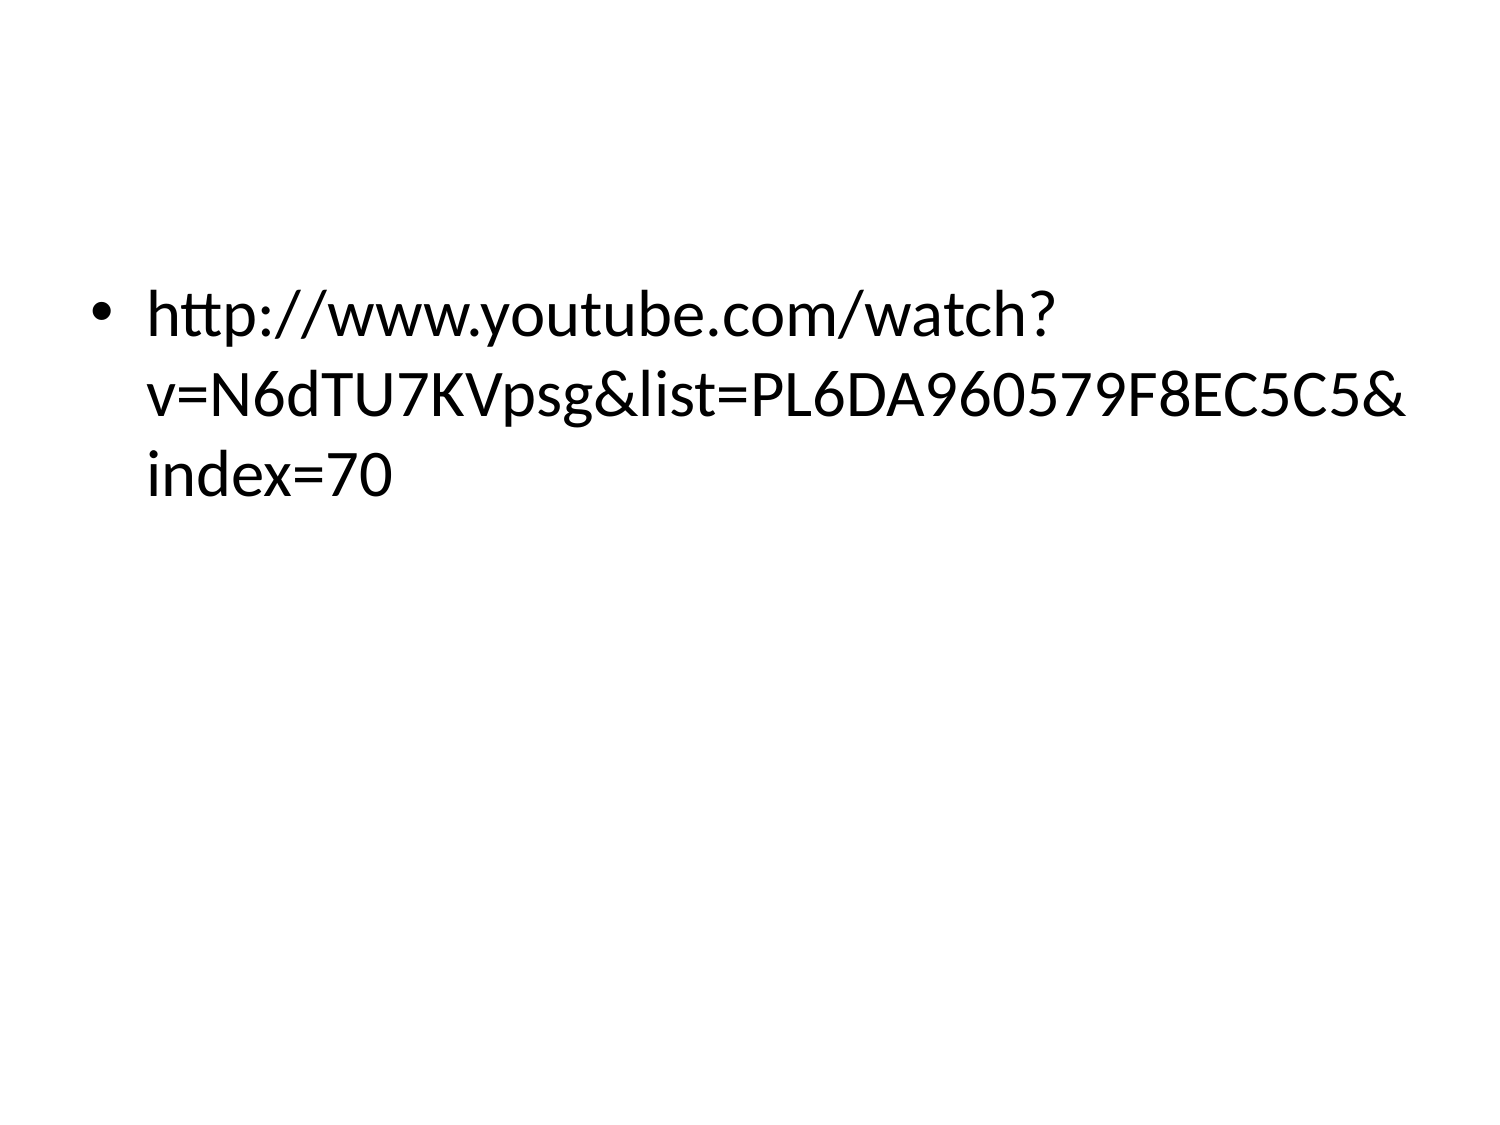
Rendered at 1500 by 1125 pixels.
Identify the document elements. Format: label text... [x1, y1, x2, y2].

list http://www.youtube.com/watch?v=N6dTU7KVpsg&list=PL6DA960579F8EC5C5&index=70 [75, 262, 1425, 1005]
